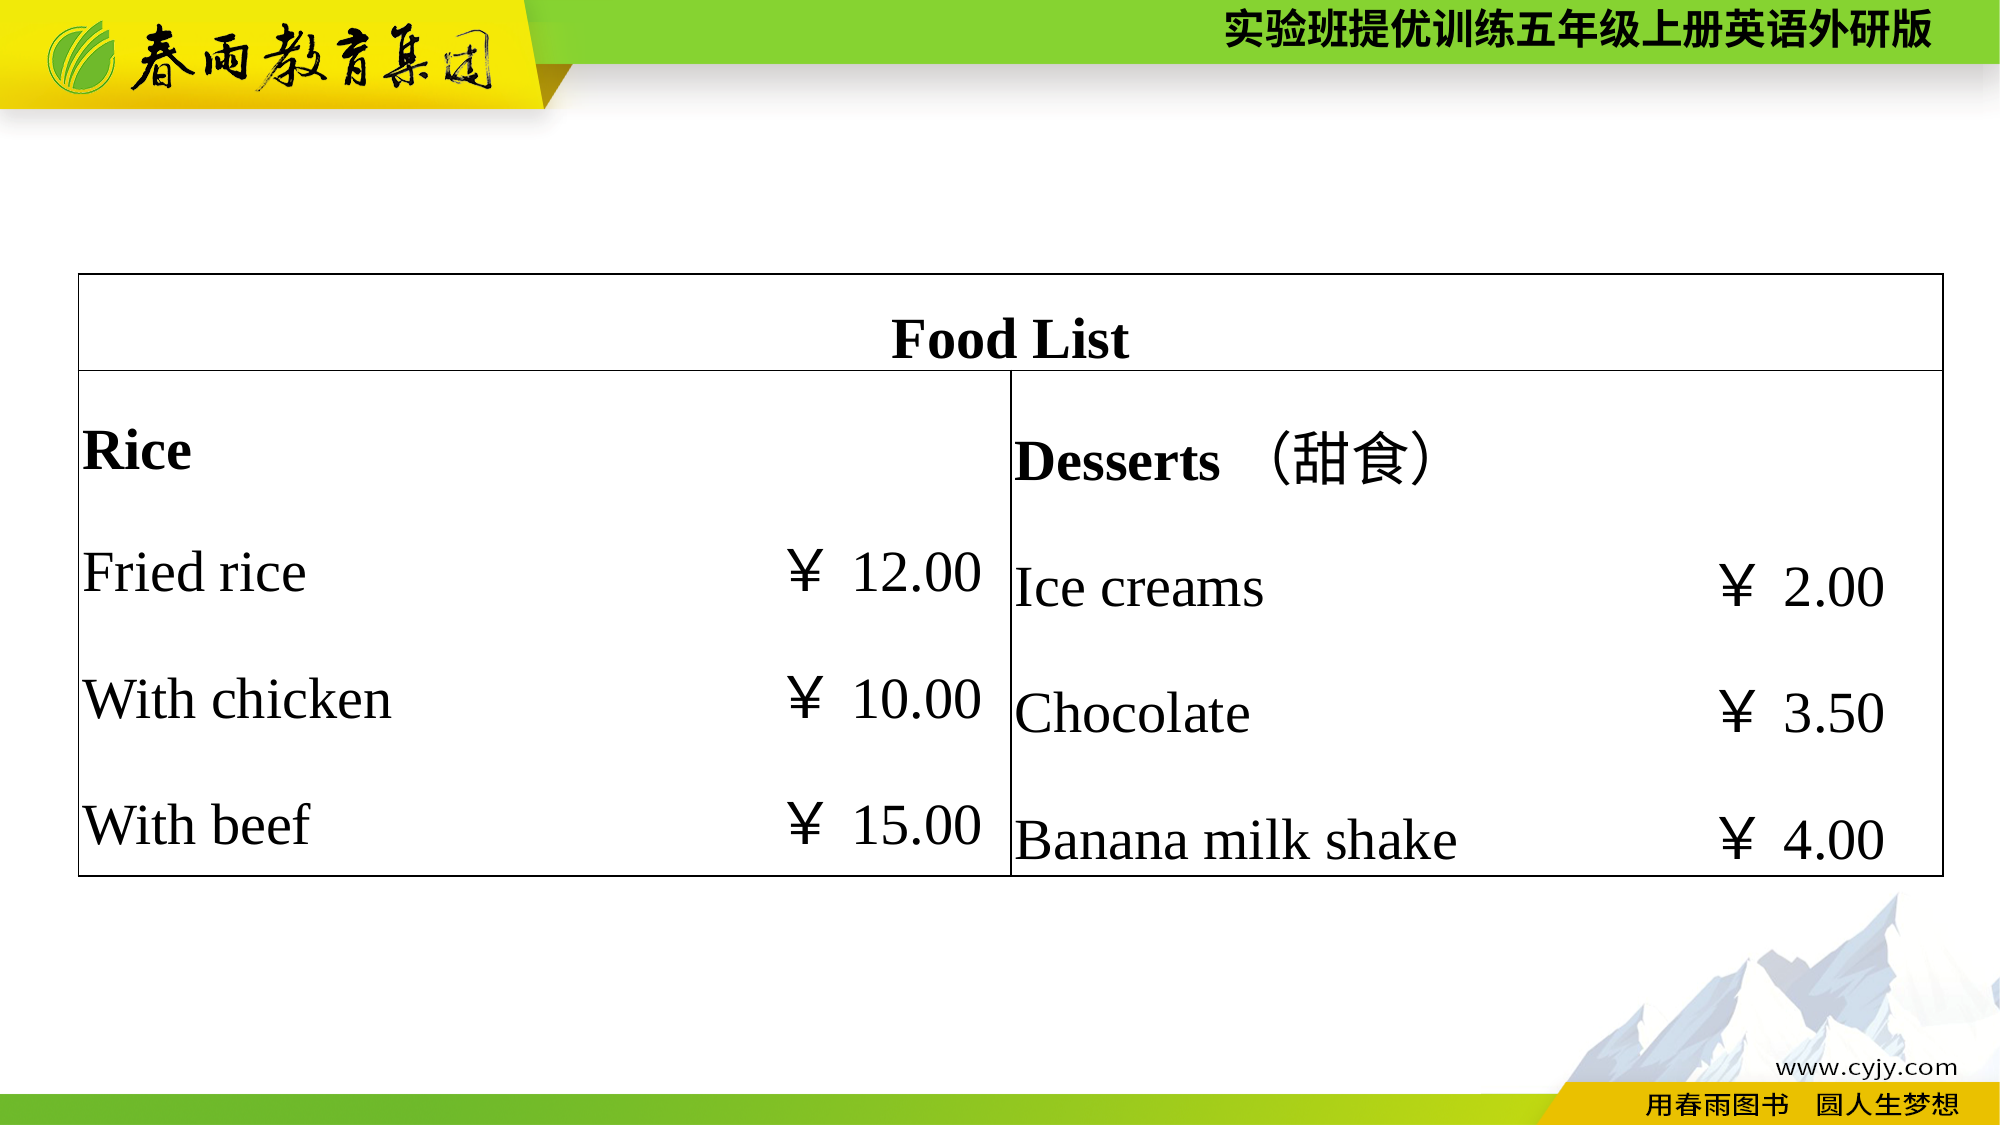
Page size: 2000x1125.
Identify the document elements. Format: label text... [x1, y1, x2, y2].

table_cell Rice Fried rice ￥12.00 With chicken ￥10.00 With beef ￥15.00 [79, 371, 1010, 875]
picture [0, 0, 2000, 1125]
table_header Food List [79, 275, 1942, 370]
table_cell Desserts（甜食） Ice creams ￥2.00 Chocolate ￥3.50 Banana milk shake ￥4.00 [1012, 371, 1942, 875]
